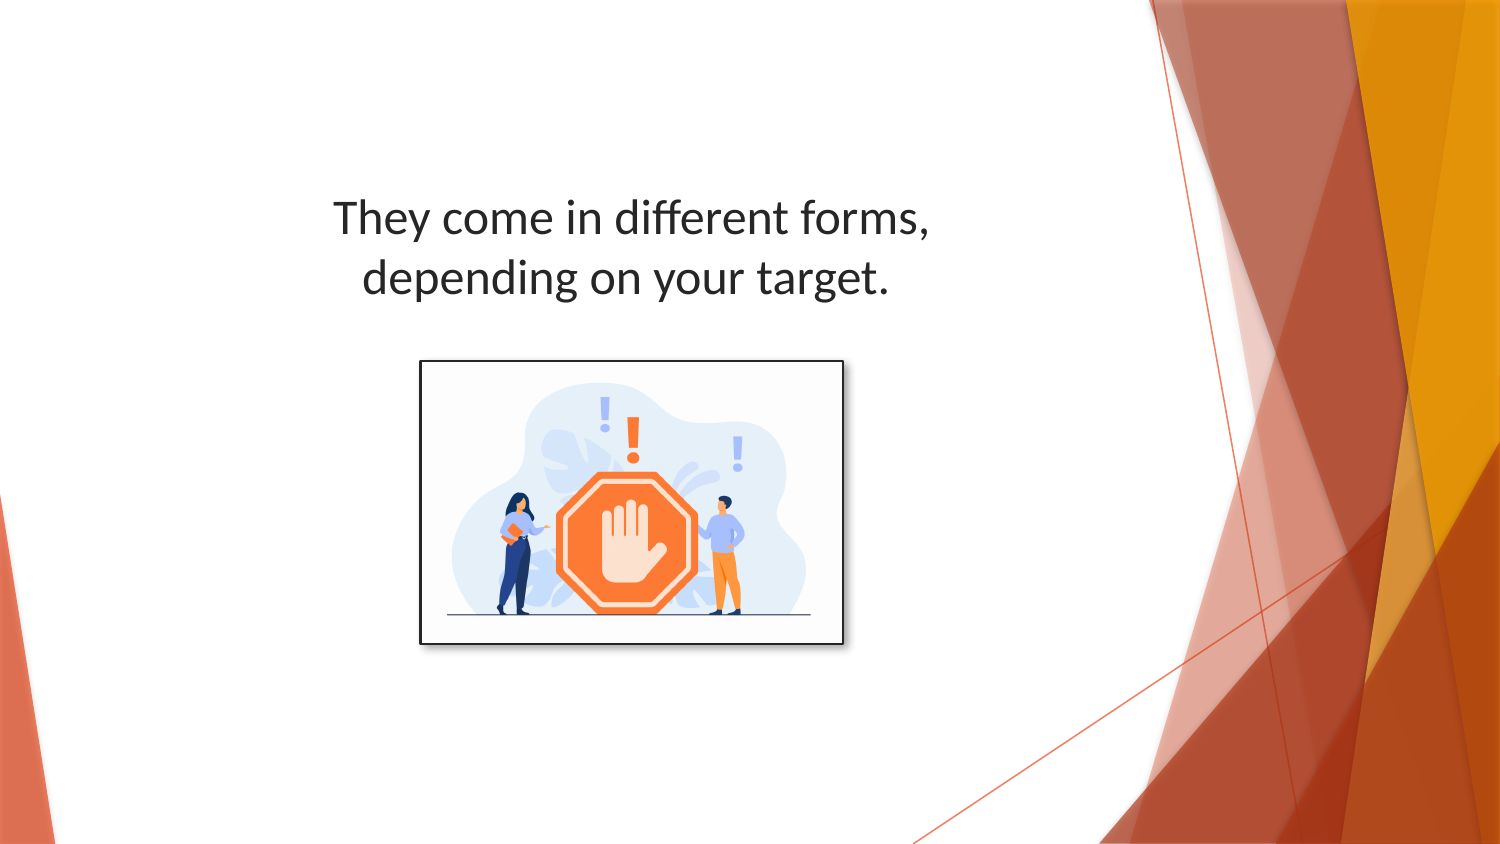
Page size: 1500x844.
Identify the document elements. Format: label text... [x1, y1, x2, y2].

list They come in different forms, depending on your target. [230, 150, 1034, 340]
picture [421, 361, 843, 644]
